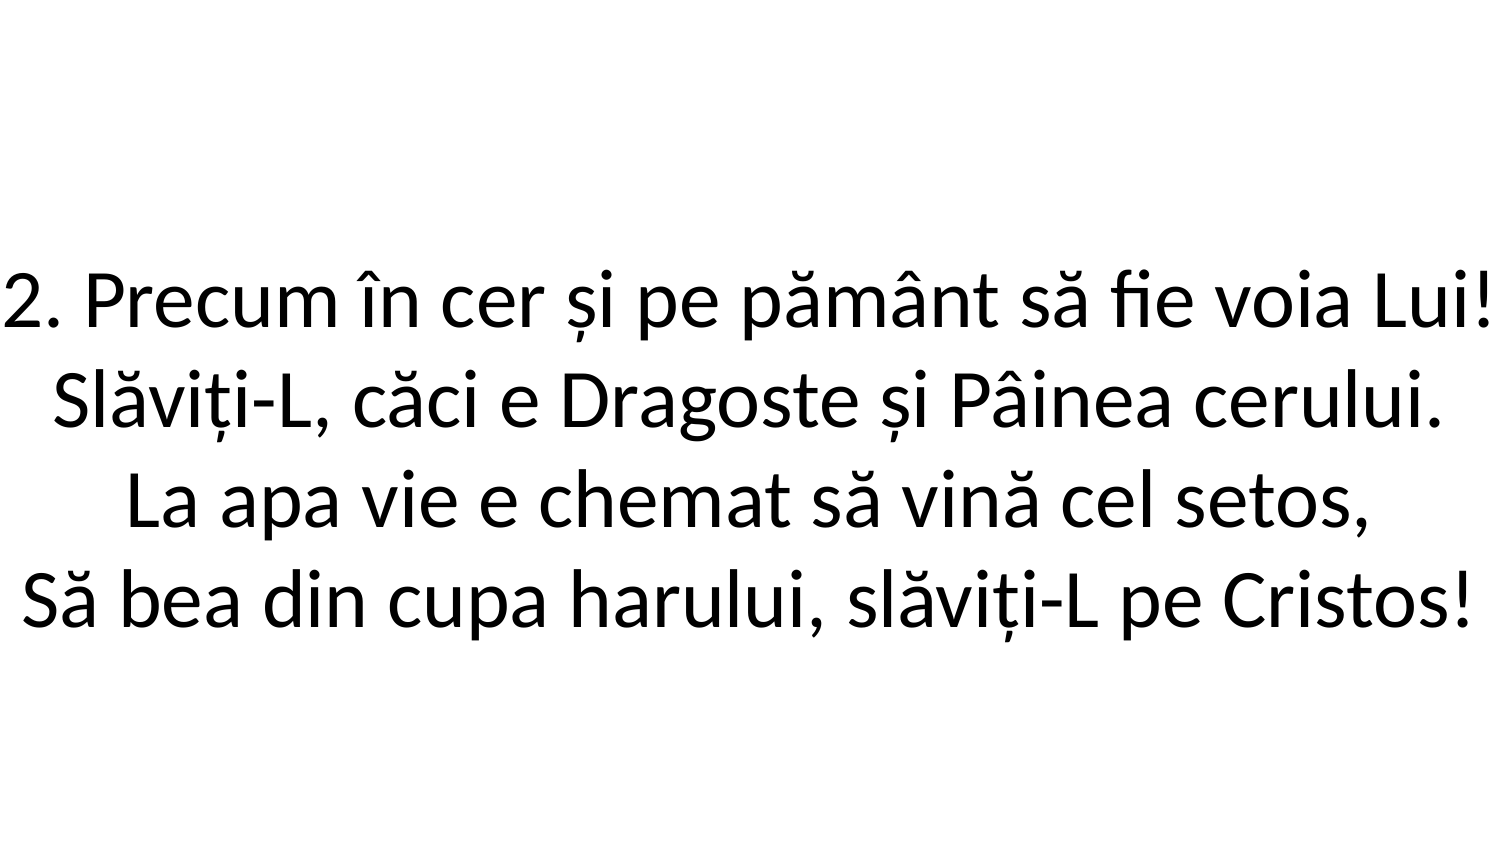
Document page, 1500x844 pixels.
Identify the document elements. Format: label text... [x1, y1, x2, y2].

text_box 2. Precum în cer și pe pământ să fie voia Lui! Slăviți-L, căci e Dragoste și Pâinea cerului. La apa vie e chemat să vină cel setos, Să bea din cupa harului, slăviți-L pe Cristos! [0, 192, 1500, 652]
